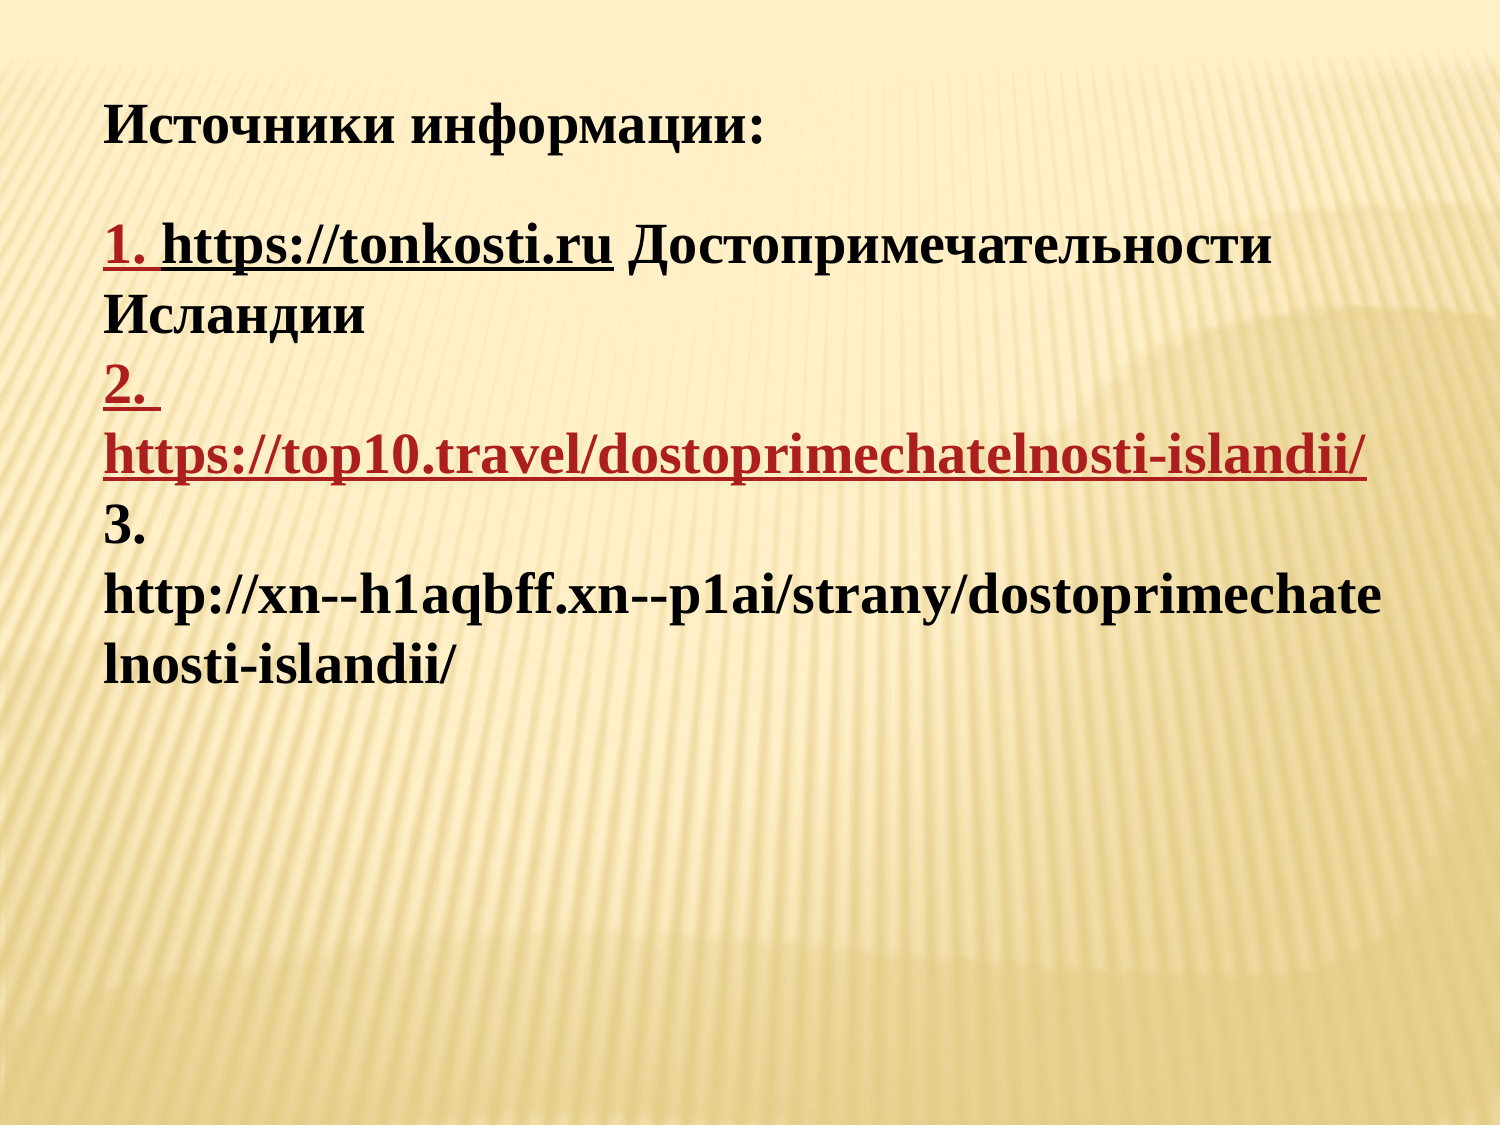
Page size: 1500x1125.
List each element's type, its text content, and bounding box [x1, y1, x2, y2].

text_box Источники информации: 1. https://tonkosti.ru Достопримечательности Исландии 2. https://top10.travel/dostoprimechatelnosti-islandii/ 3. http://xn--h1aqbff.xn--p1ai/strany/dostoprimechatelnosti-islandii/ [88, 78, 1400, 703]
